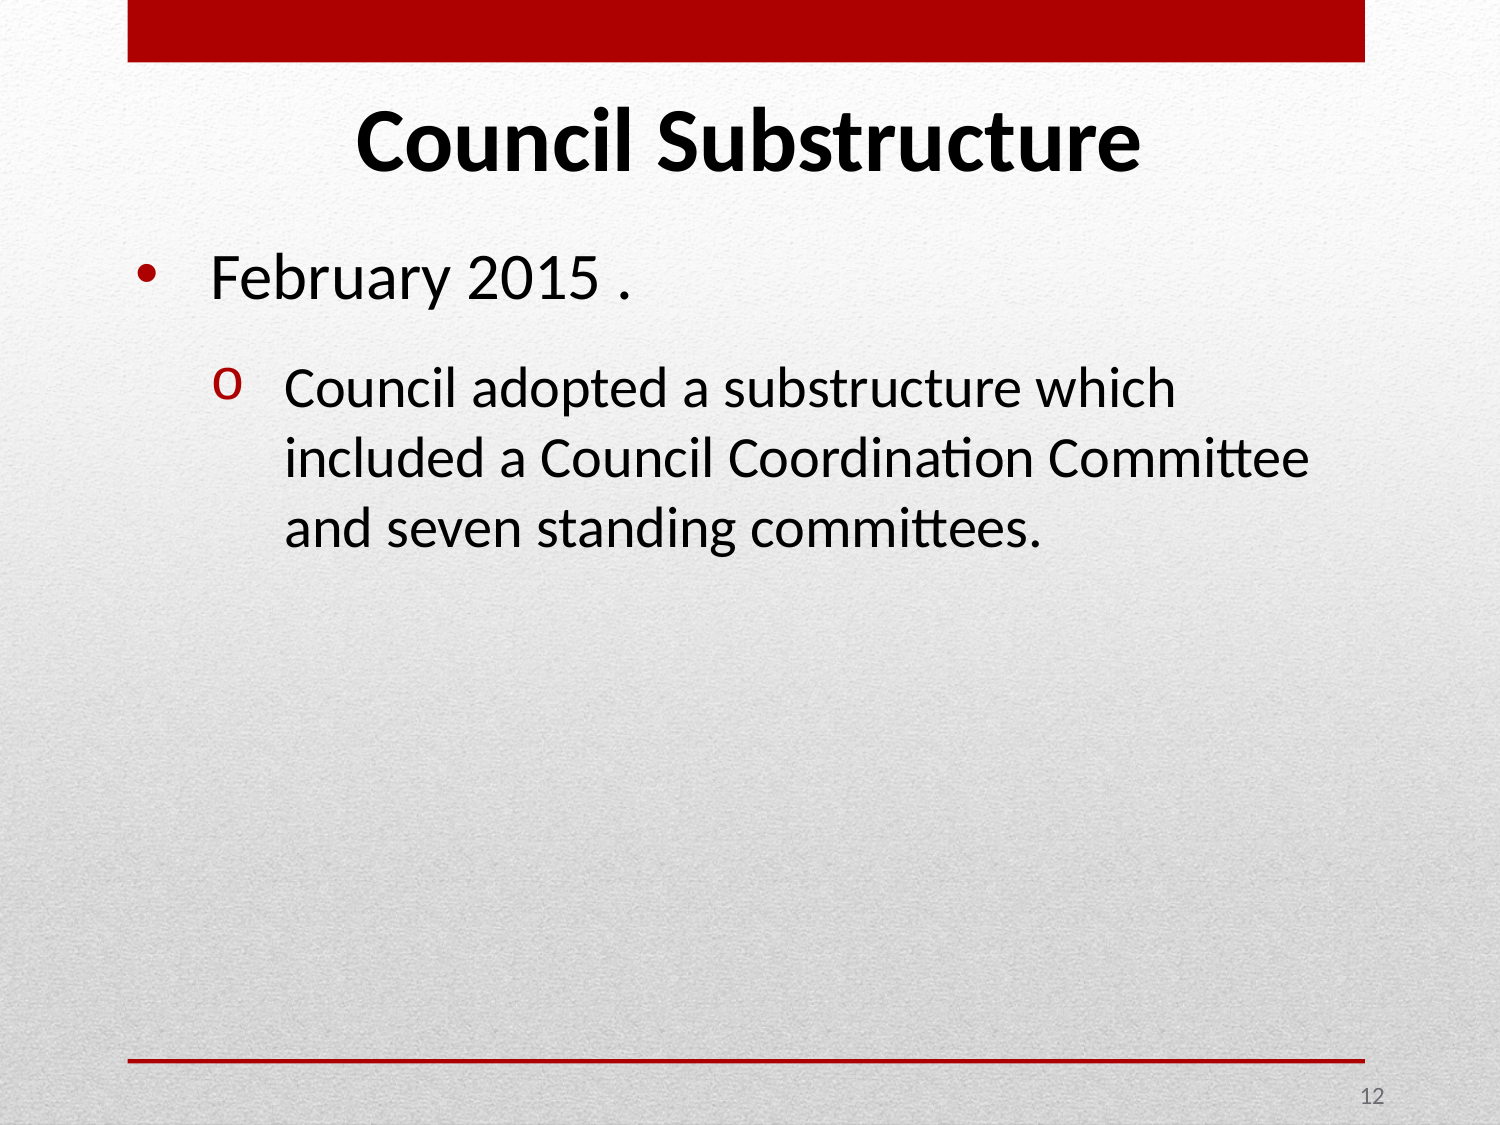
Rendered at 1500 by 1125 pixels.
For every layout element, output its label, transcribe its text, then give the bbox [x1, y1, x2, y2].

slide_number 12 [1275, 1065, 1400, 1125]
title Council Substructure [0, 60, 1500, 210]
list February 2015 . Council adopted a substructure which included a Council Coordination Committee and seven standing committees. [120, 224, 1358, 863]
